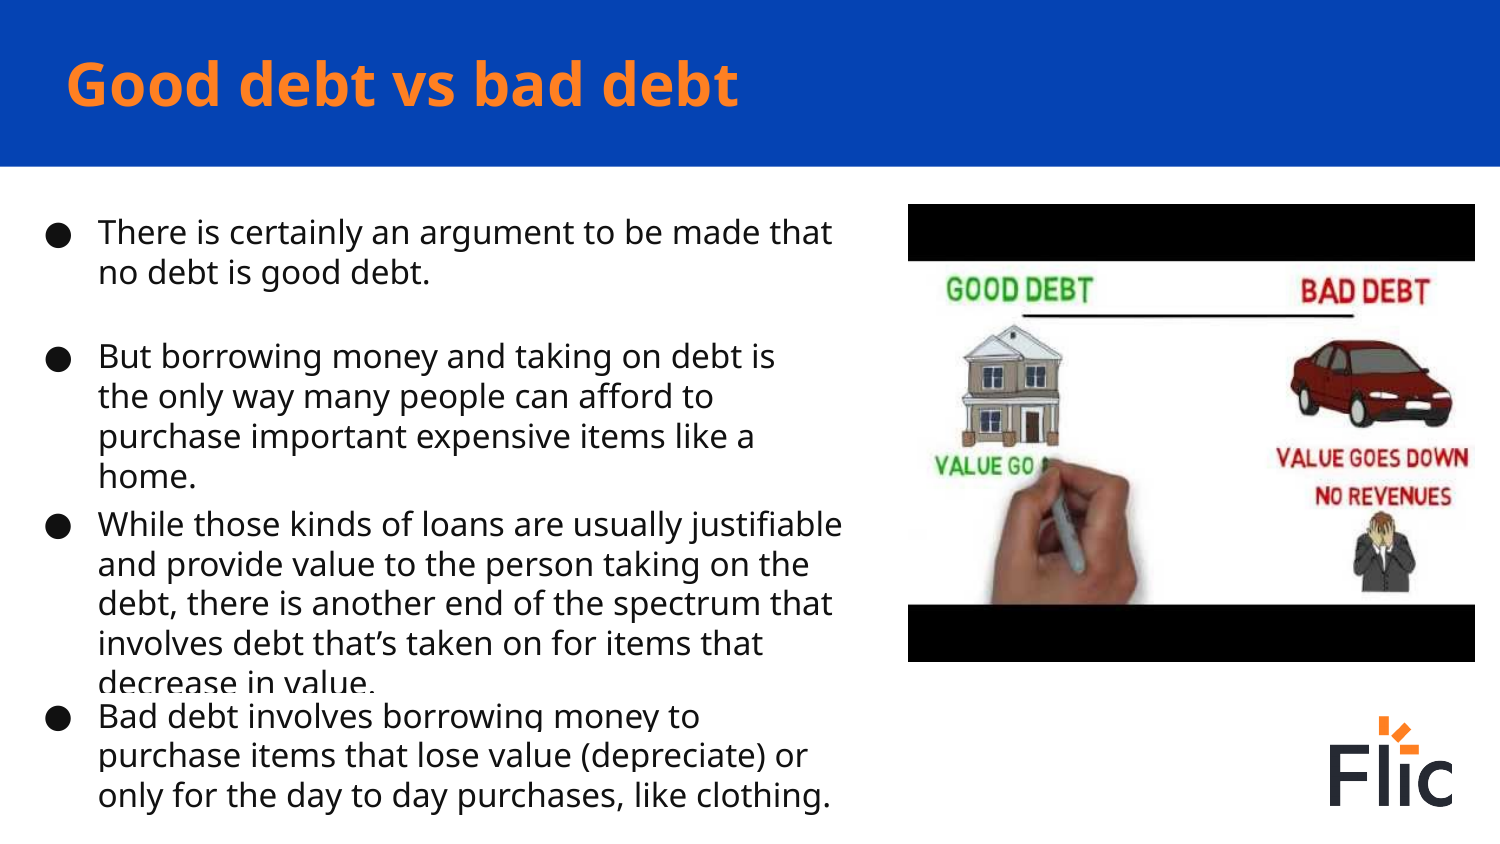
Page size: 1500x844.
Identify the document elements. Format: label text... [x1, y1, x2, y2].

picture [1330, 716, 1452, 807]
text_box There is certainly an argument to be made that no debt is good debt. [7, 196, 849, 320]
text_box But borrowing money and taking on debt is the only way many people can afford to purchase important expensive items like a home. [7, 320, 849, 487]
text_box Bad debt involves borrowing money to purchase items that lose value (depreciate) or only for the day to day purchases, like clothing. [7, 679, 867, 830]
title Good debt vs bad debt [50, 39, 1320, 125]
text_box While those kinds of loans are usually justifiable and provide value to the person taking on the debt, there is another end of the spectrum that involves debt that’s taken on for items that decrease in value. [7, 487, 867, 679]
picture [907, 204, 1475, 662]
